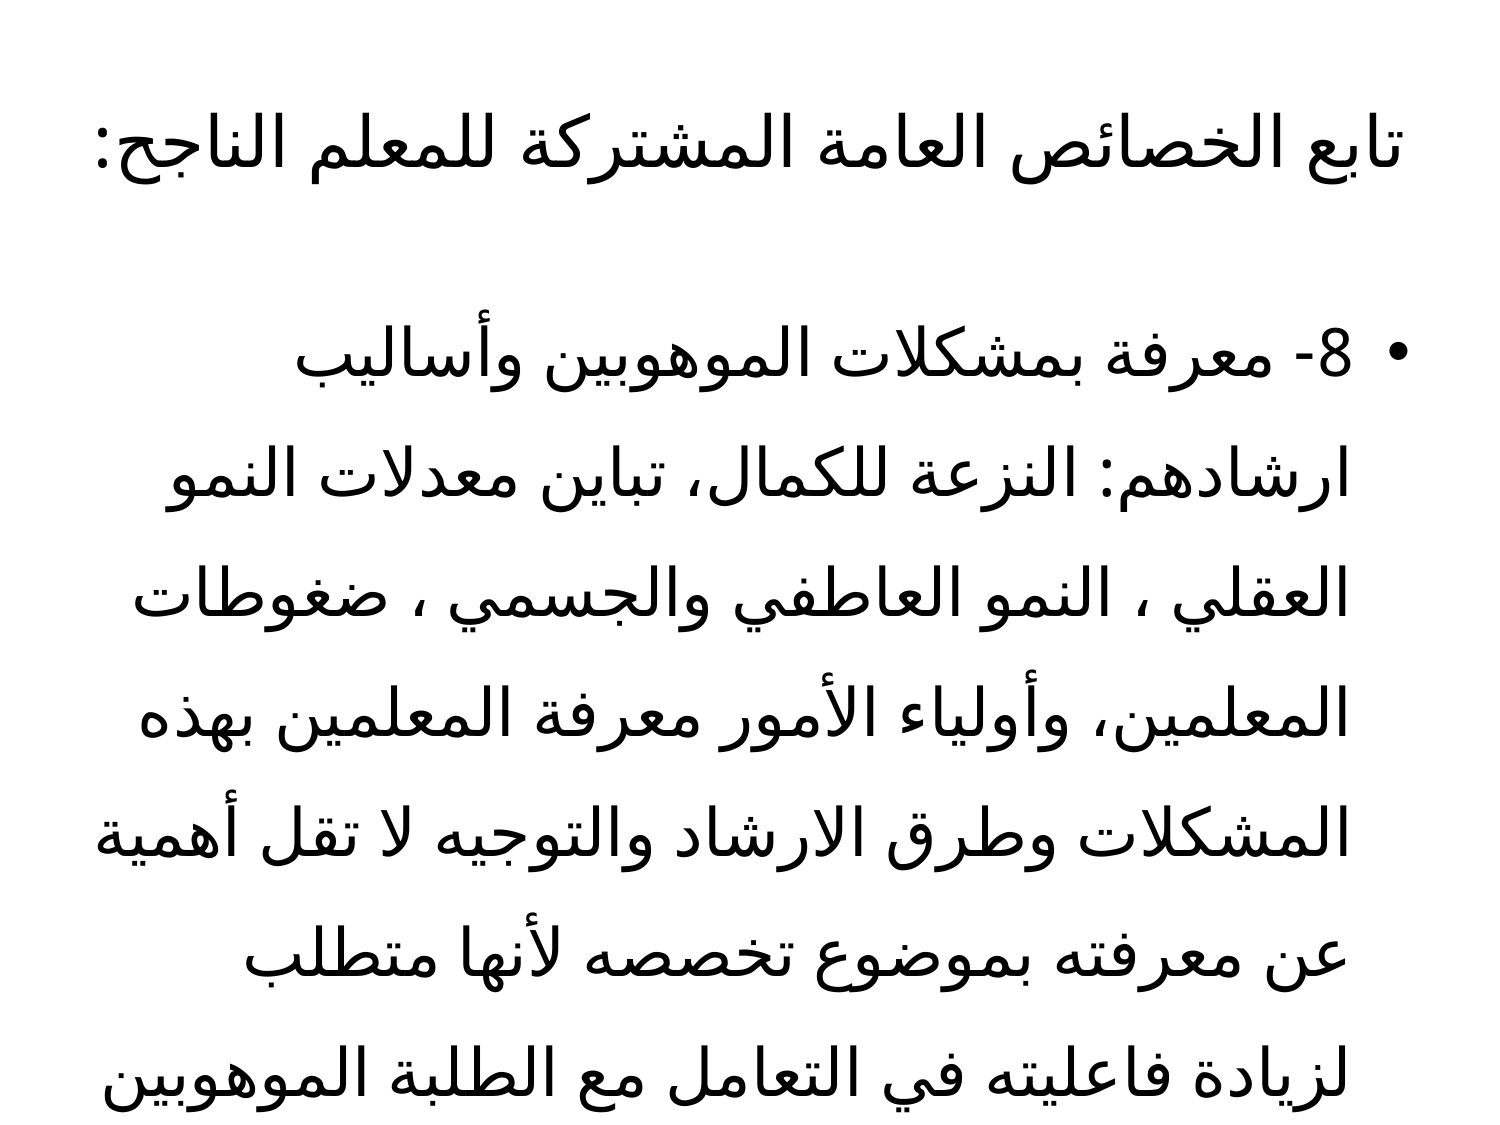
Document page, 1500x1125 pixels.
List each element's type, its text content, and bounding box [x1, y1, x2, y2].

list 8- معرفة بمشكلات الموهوبين وأساليب ارشادهم: النزعة للكمال، تباين معدلات النمو العقلي ، النمو العاطفي والجسمي ، ضغوطات المعلمين، وأولياء الأمور معرفة المعلمين بهذه المشكلات وطرق الارشاد والتوجيه لا تقل أهمية عن معرفته بموضوع تخصصه لأنها متطلب لزيادة فاعليته في التعامل مع الطلبة الموهوبين . [75, 262, 1425, 1005]
title تابع الخصائص العامة المشتركة للمعلم الناجح: [75, 45, 1425, 233]
